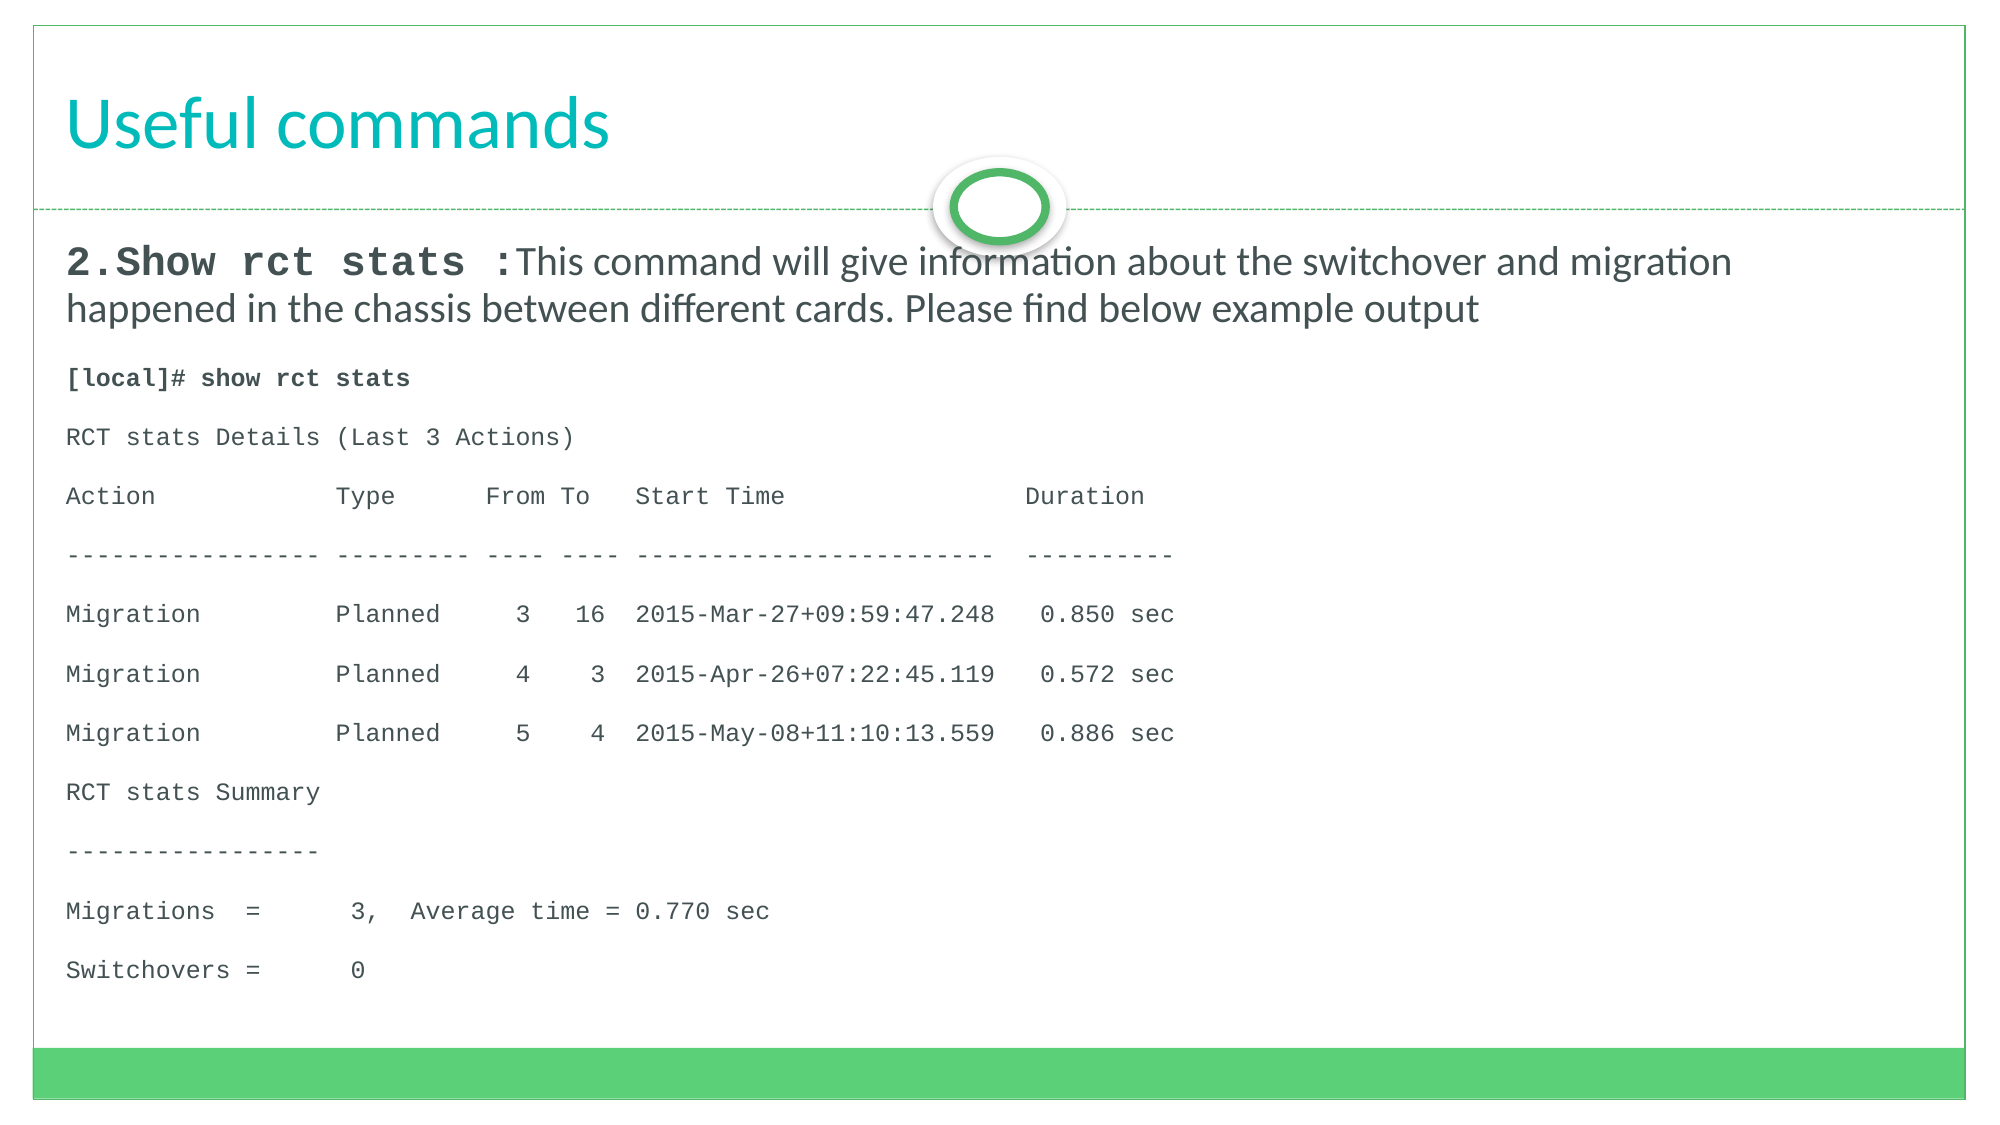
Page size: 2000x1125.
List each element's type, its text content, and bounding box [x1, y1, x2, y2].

title Useful commands [51, 122, 1928, 261]
list 2.Show rct stats :This command will give information about the switchover and migration happened in the chassis between different cards. Please find below example output [local]# show rct stats RCT stats Details (Last 3 Actions) Action Type From To Start Time Duration ----------------- --------- ---- ---- ------------------------ ---------- Migration Planned 3 16 2015-Mar-27+09:59:47.248 0.850 sec Migration Planned 4 3 2015-Apr-26+07:22:45.119 0.572 sec Migration Planned 5 4 2015-May-08+11:10:13.559 0.886 sec RCT stats Summary ----------------- Migrations = 3, Average time = 0.770 sec Switchovers = 0 [51, 230, 1926, 1125]
